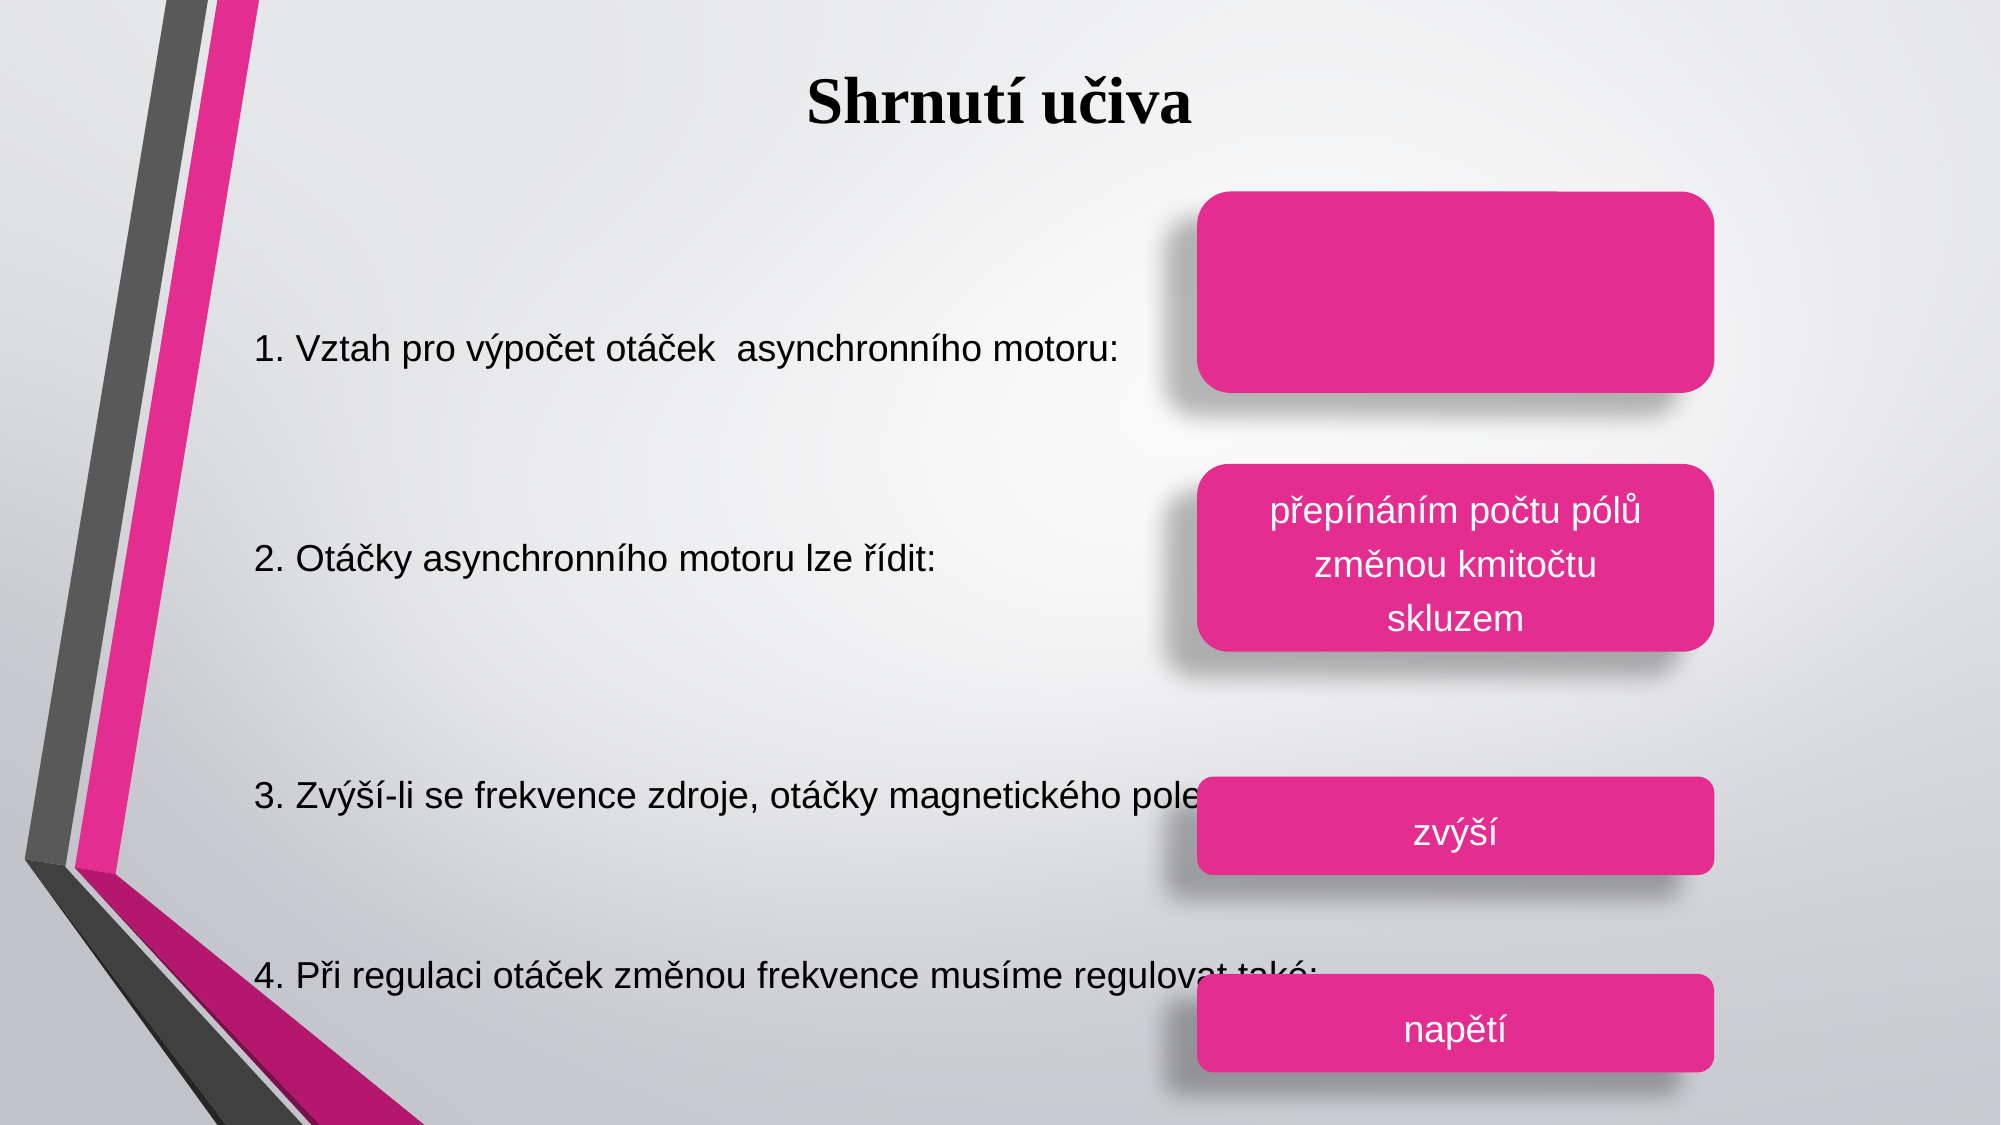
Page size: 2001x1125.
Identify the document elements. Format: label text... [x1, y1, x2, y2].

text_box zvýší [1195, 775, 1716, 877]
list 1. Vztah pro výpočet otáček asynchronního motoru: 2. Otáčky asynchronního motoru lze řídit: 3. Zvýší-li se frekvence zdroje, otáčky magnetického pole statoru se: 4. Při regulaci otáček změnou frekvence musíme regulovat také: [238, 316, 1963, 1125]
title Shrnutí učiva [337, 0, 1663, 194]
text_box napětí [1195, 972, 1716, 1074]
text_box přepínáním počtu pólů změnou kmitočtu skluzem [1195, 462, 1716, 654]
